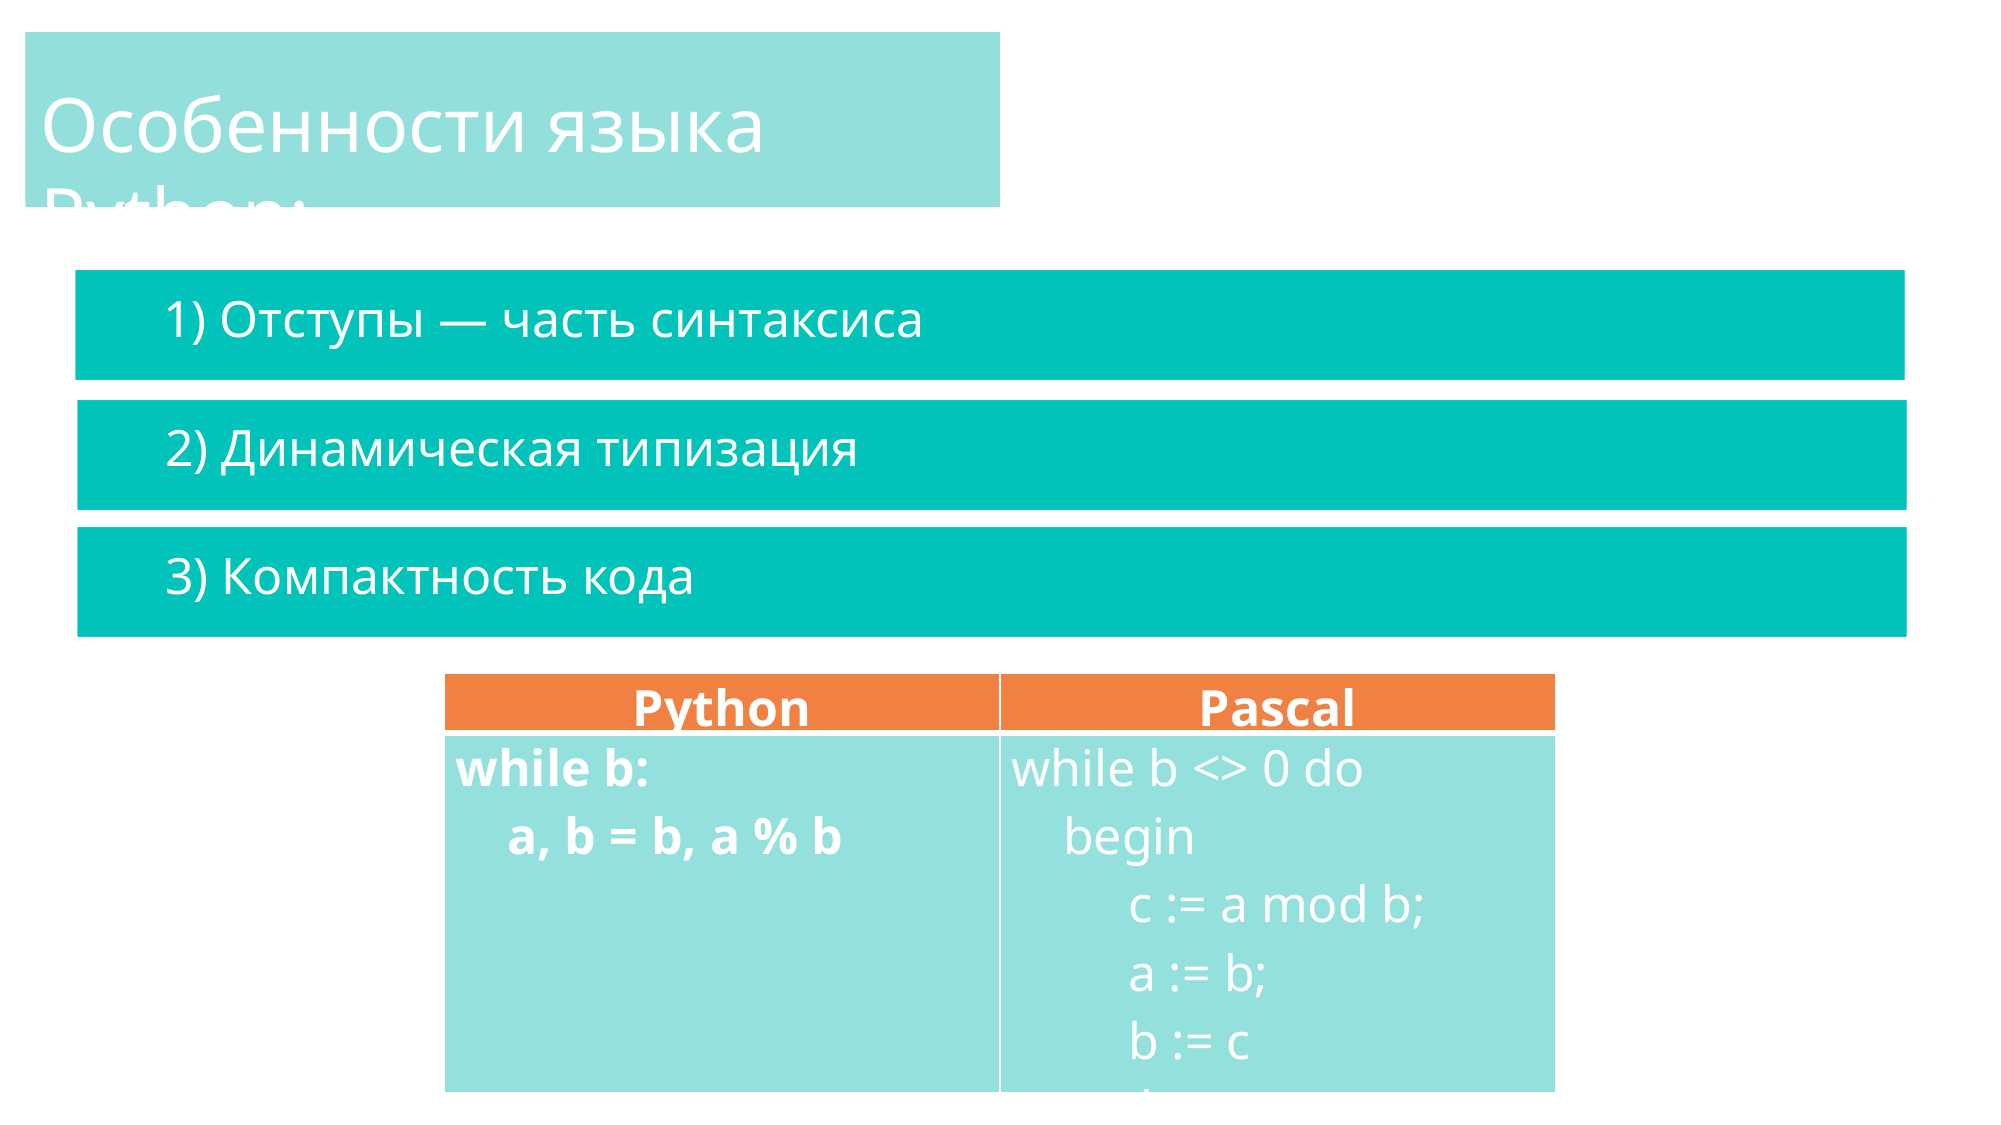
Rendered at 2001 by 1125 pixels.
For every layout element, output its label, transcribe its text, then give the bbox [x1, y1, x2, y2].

table_header Python [445, 674, 999, 730]
picture [77, 527, 1907, 637]
text_box Особенности языка Python: [25, 69, 1034, 265]
table_cell while b: a, b = b, a % b [445, 736, 999, 1092]
picture [25, 32, 1000, 208]
picture [75, 270, 1905, 380]
table_header Pascal [1001, 674, 1555, 730]
picture [77, 400, 1907, 510]
table_cell while b <> 0 do begin c := a mod b; a := b; b := c end; [1001, 736, 1555, 1092]
